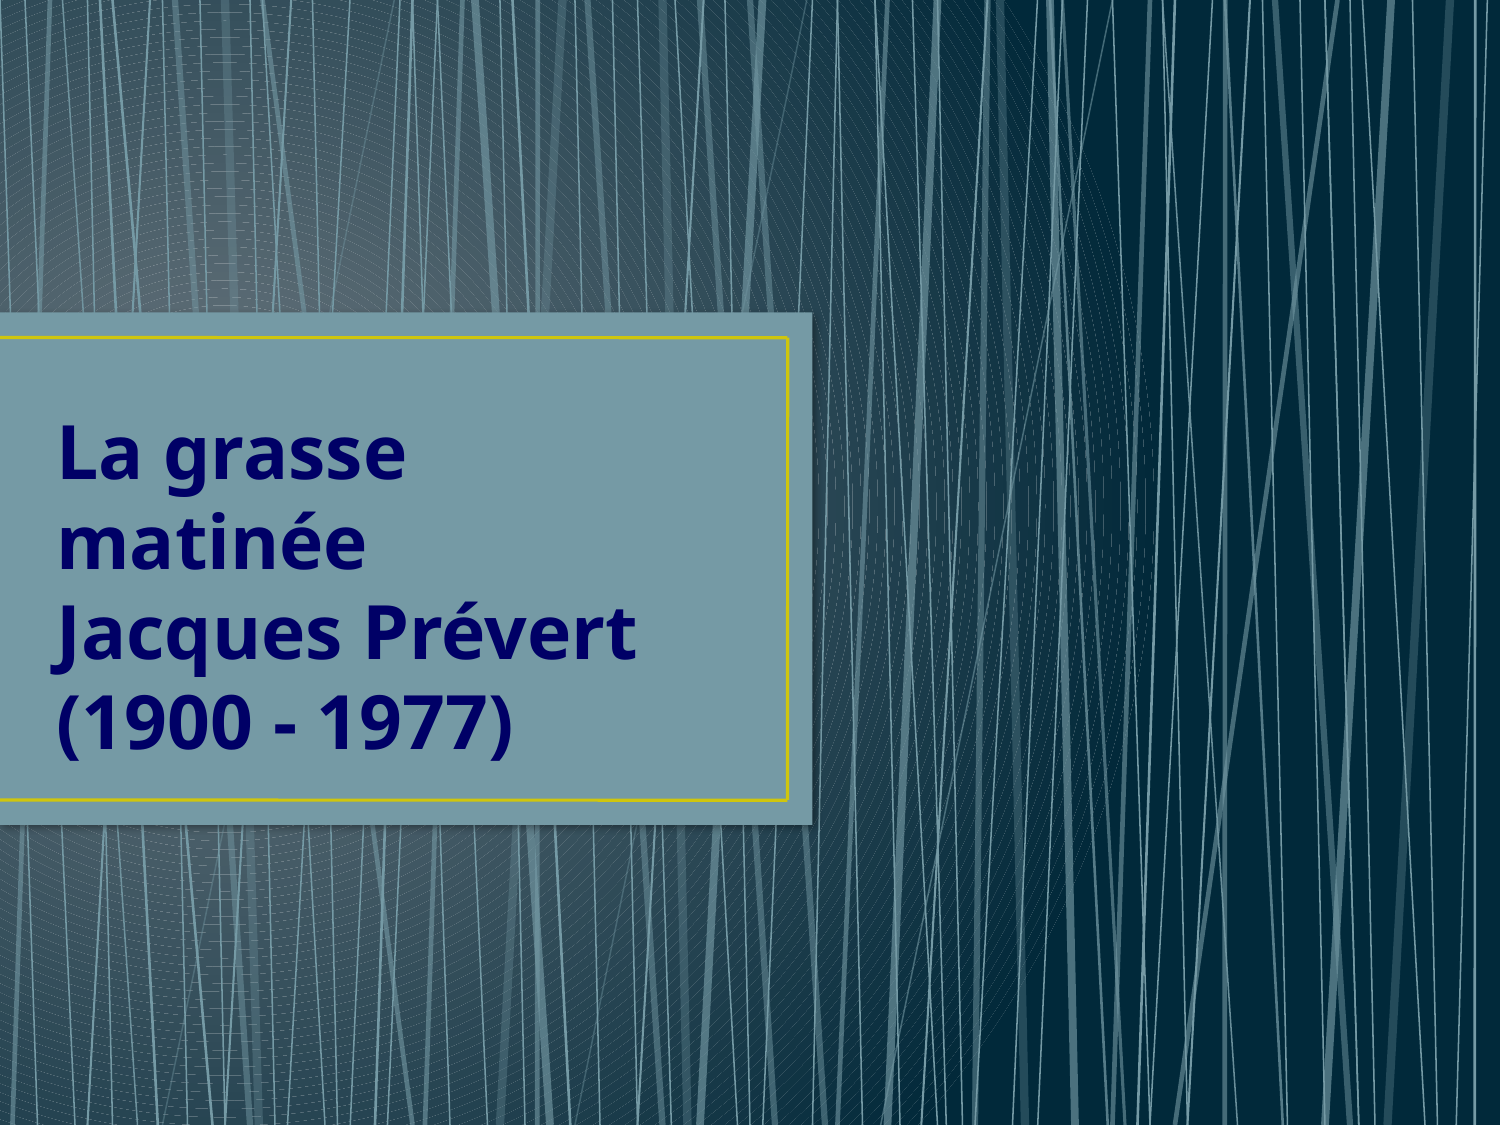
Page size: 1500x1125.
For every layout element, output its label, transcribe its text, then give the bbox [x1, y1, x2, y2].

subtitle La grasse matinée Jacques Prévert (1900 - 1977) [40, 396, 767, 741]
